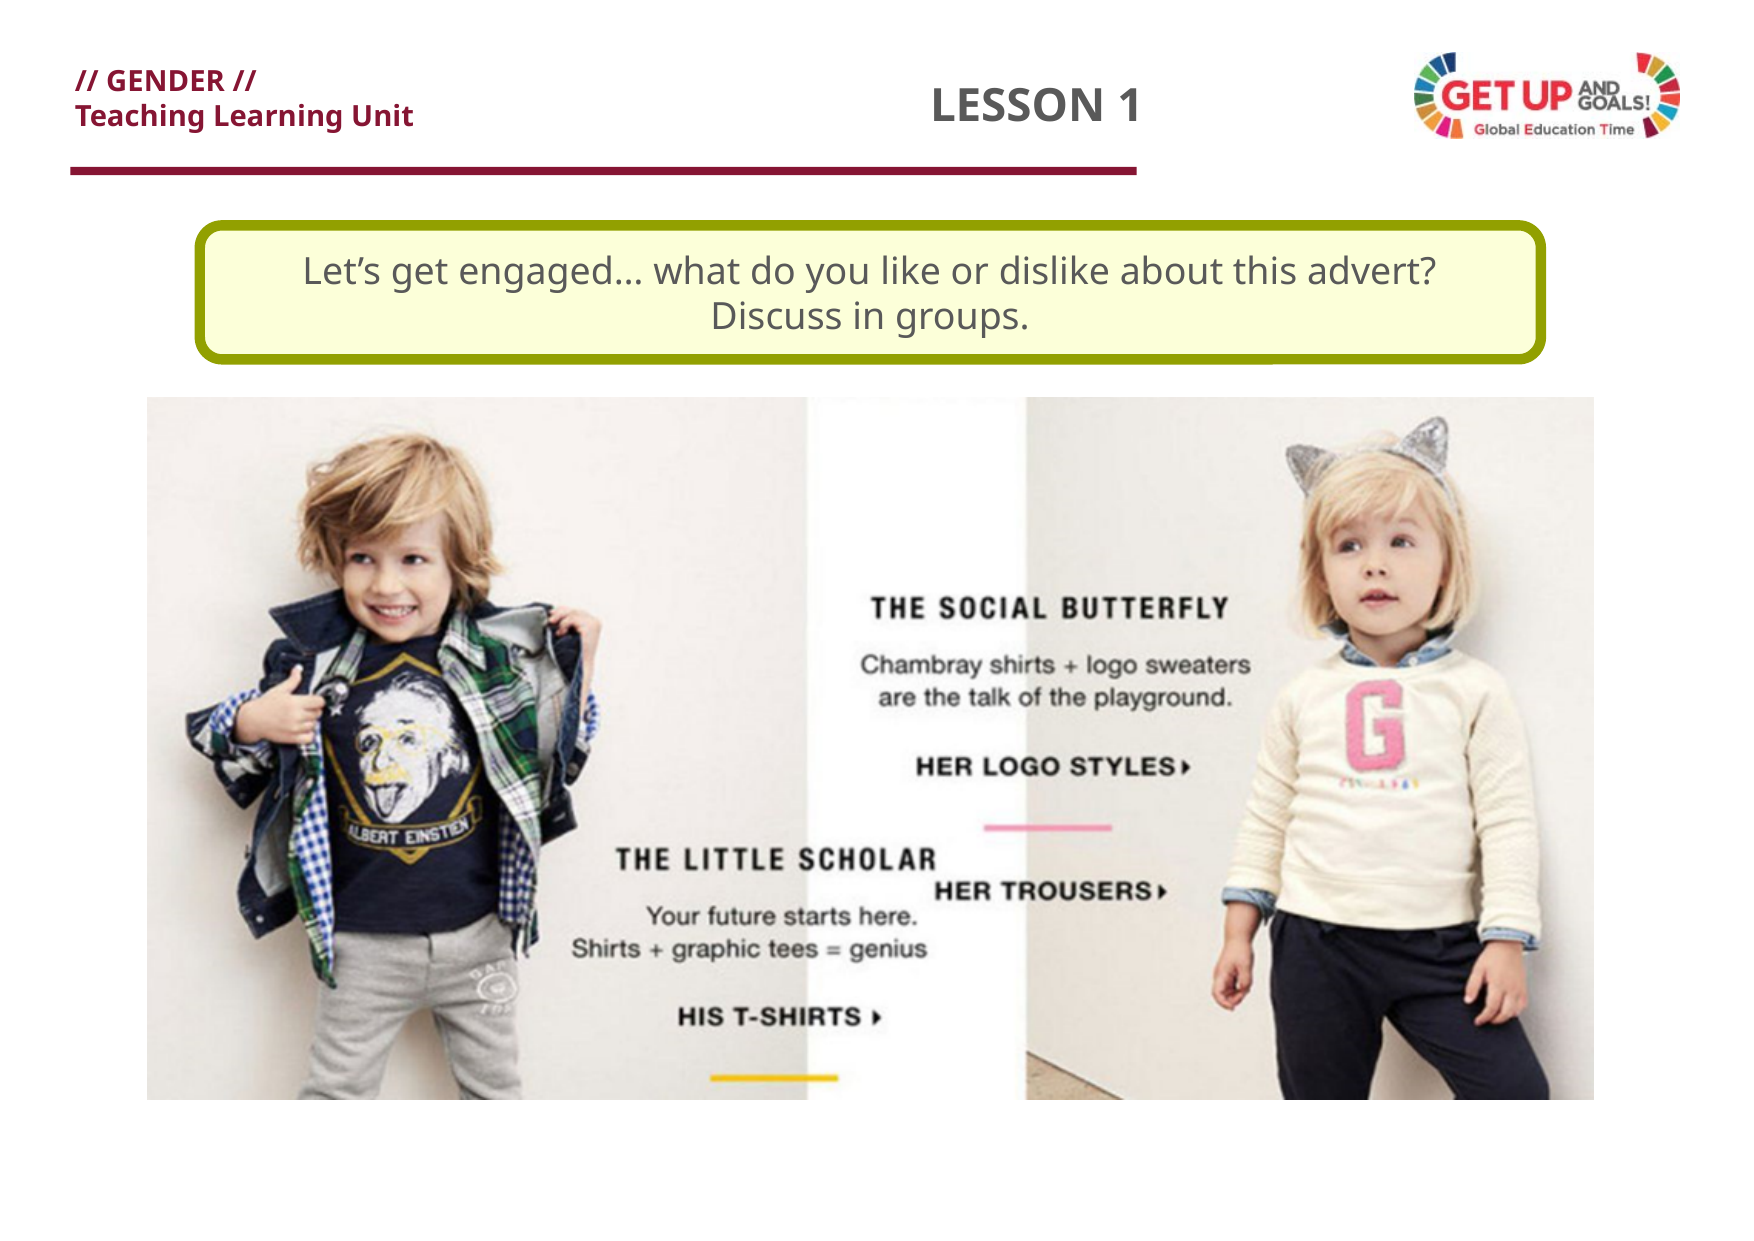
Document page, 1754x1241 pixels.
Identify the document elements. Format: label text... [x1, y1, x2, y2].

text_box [59, 47, 1680, 176]
text_box Let’s get engaged… what do you like or dislike about this advert? Discuss in groups. [197, 223, 1544, 362]
picture [147, 397, 1594, 1100]
